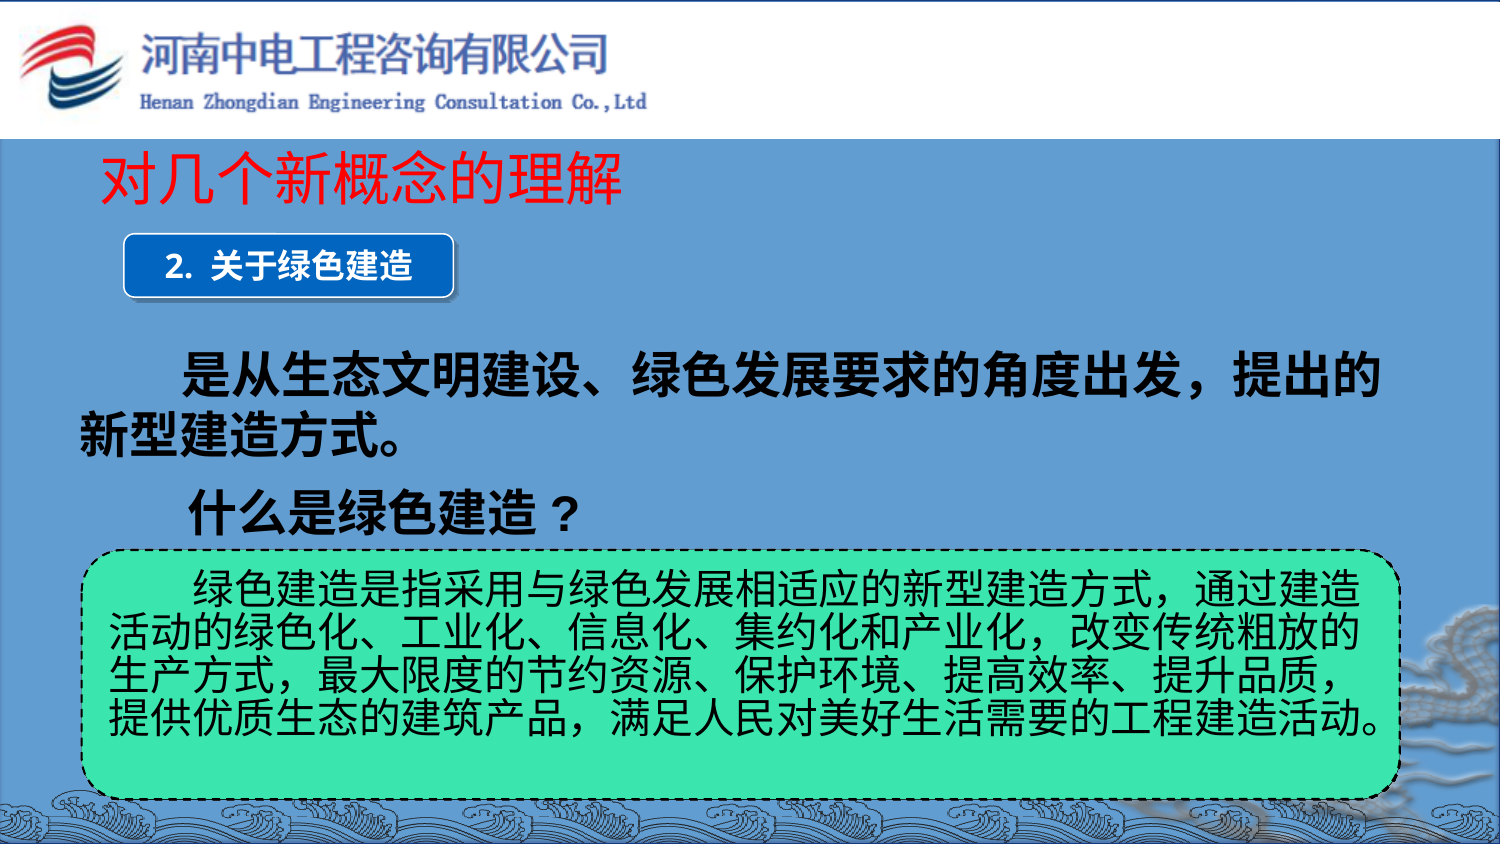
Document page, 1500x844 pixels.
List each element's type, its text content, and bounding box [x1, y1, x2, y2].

text_box 对几个新概念的理解 [84, 140, 639, 220]
text_box 绿色建造是指采用与绿色发展相适应的新型建造方式，通过建造活动的绿色化、工业化、信息化、集约化和产业化，改变传统粗放的生产方式，最大限度的节约资源、保护环境、提高效率、提升品质，提供优质生态的建筑产品，满足人民对美好生活需要的工程建造活动。 [81, 549, 1400, 800]
text_box 什么是绿色建造? [173, 474, 595, 549]
picture [0, 2, 1500, 140]
text_box 2. 关于绿色建造 [123, 233, 454, 298]
text_box 是从生态文明建设、绿色发展要求的角度出发，提出的新型建造方式。 [64, 335, 1424, 471]
